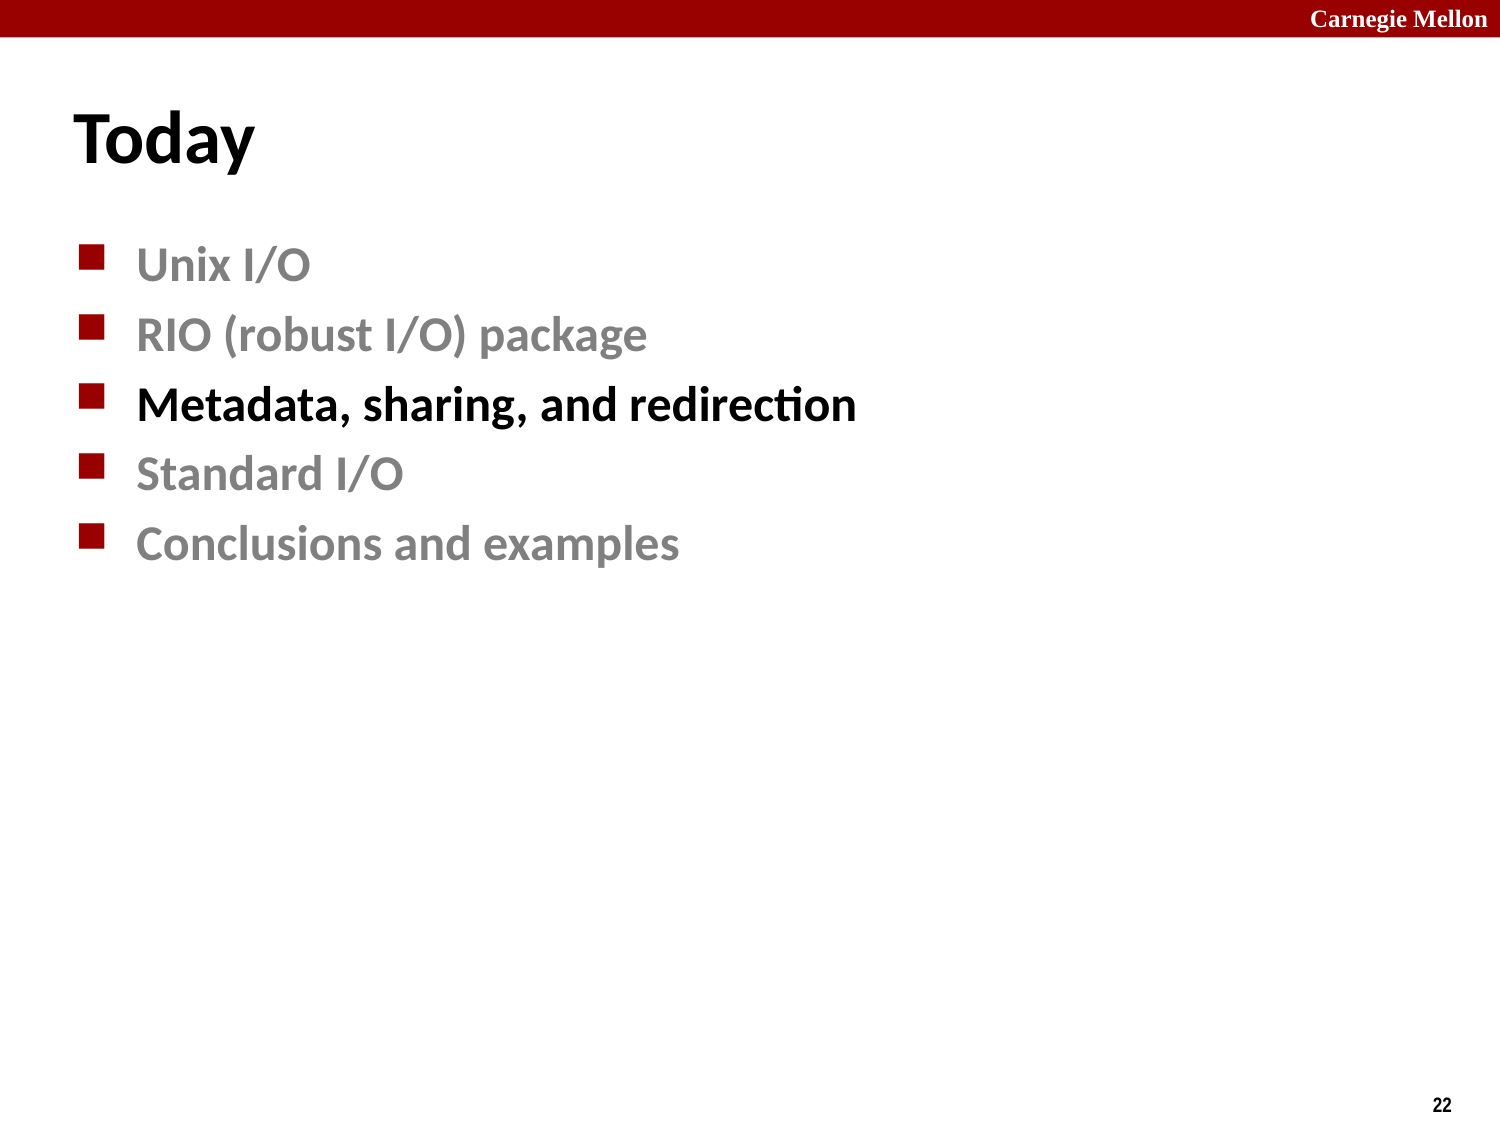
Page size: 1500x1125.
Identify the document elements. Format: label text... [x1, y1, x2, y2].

title Today [58, 71, 1305, 197]
list Unix I/O RIO (robust I/O) package Metadata, sharing, and redirection Standard I/O Conclusions and examples [64, 223, 1361, 1040]
